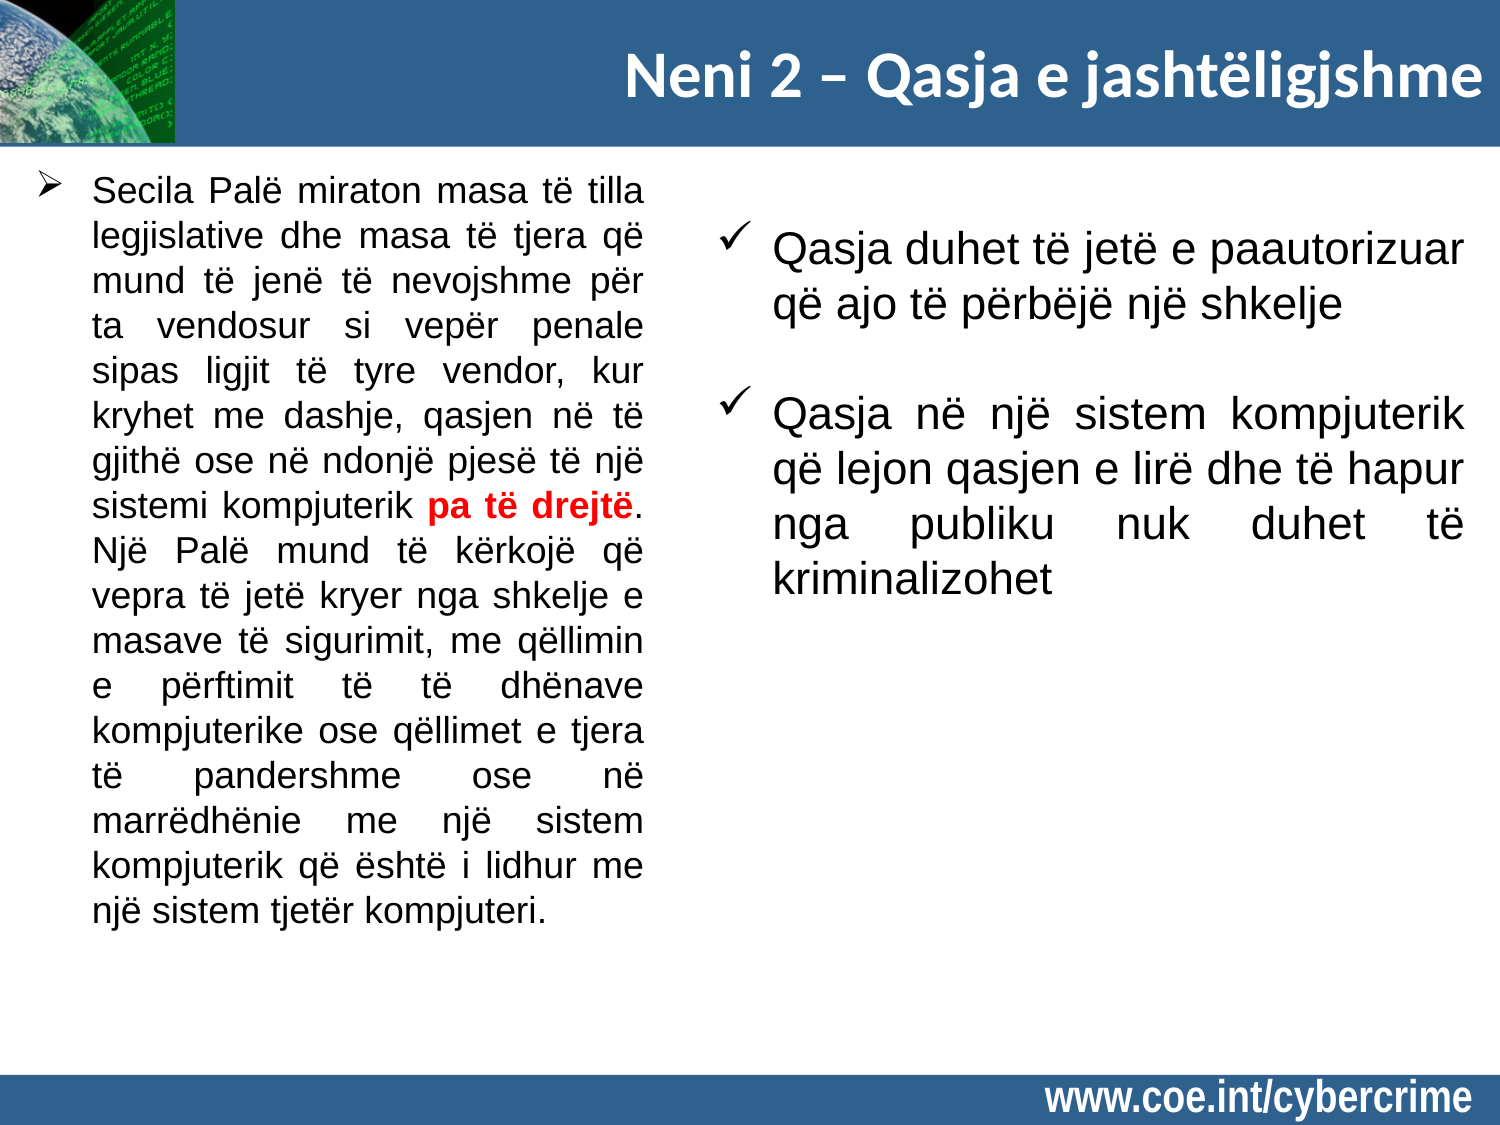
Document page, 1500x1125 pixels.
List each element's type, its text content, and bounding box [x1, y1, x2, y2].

text_box [0, 1073, 1030, 1125]
text_box Neni 2 – Qasja e jashtëligjshme [176, 0, 1500, 149]
text_box Qasja duhet të jetë e paautorizuar që ajo të përbëjë një shkelje Qasja në një sistem kompjuterik që lejon qasjen e lirë dhe të hapur nga publiku nuk duhet të kriminalizohet [701, 211, 1480, 666]
text_box Secila Palë miraton masa të tilla legjislative dhe masa të tjera që mund të jenë të nevojshme për ta vendosur si vepër penale sipas ligjit të tyre vendor, kur kryhet me dashje, qasjen në të gjithë ose në ndonjë pjesë të një sistemi kompjuterik pa të drejtë. Një Palë mund të kërkojë që vepra të jetë kryer nga shkelje e masave të sigurimit, me qëllimin e përftimit të të dhënave kompjuterike ose qëllimet e tjera të pandershme ose në marrëdhënie me një sistem kompjuterik që është i lidhur me një sistem tjetër kompjuteri. [20, 158, 659, 938]
text_box www.coe.int/cybercrime [1030, 1059, 1500, 1125]
picture [0, 0, 175, 143]
